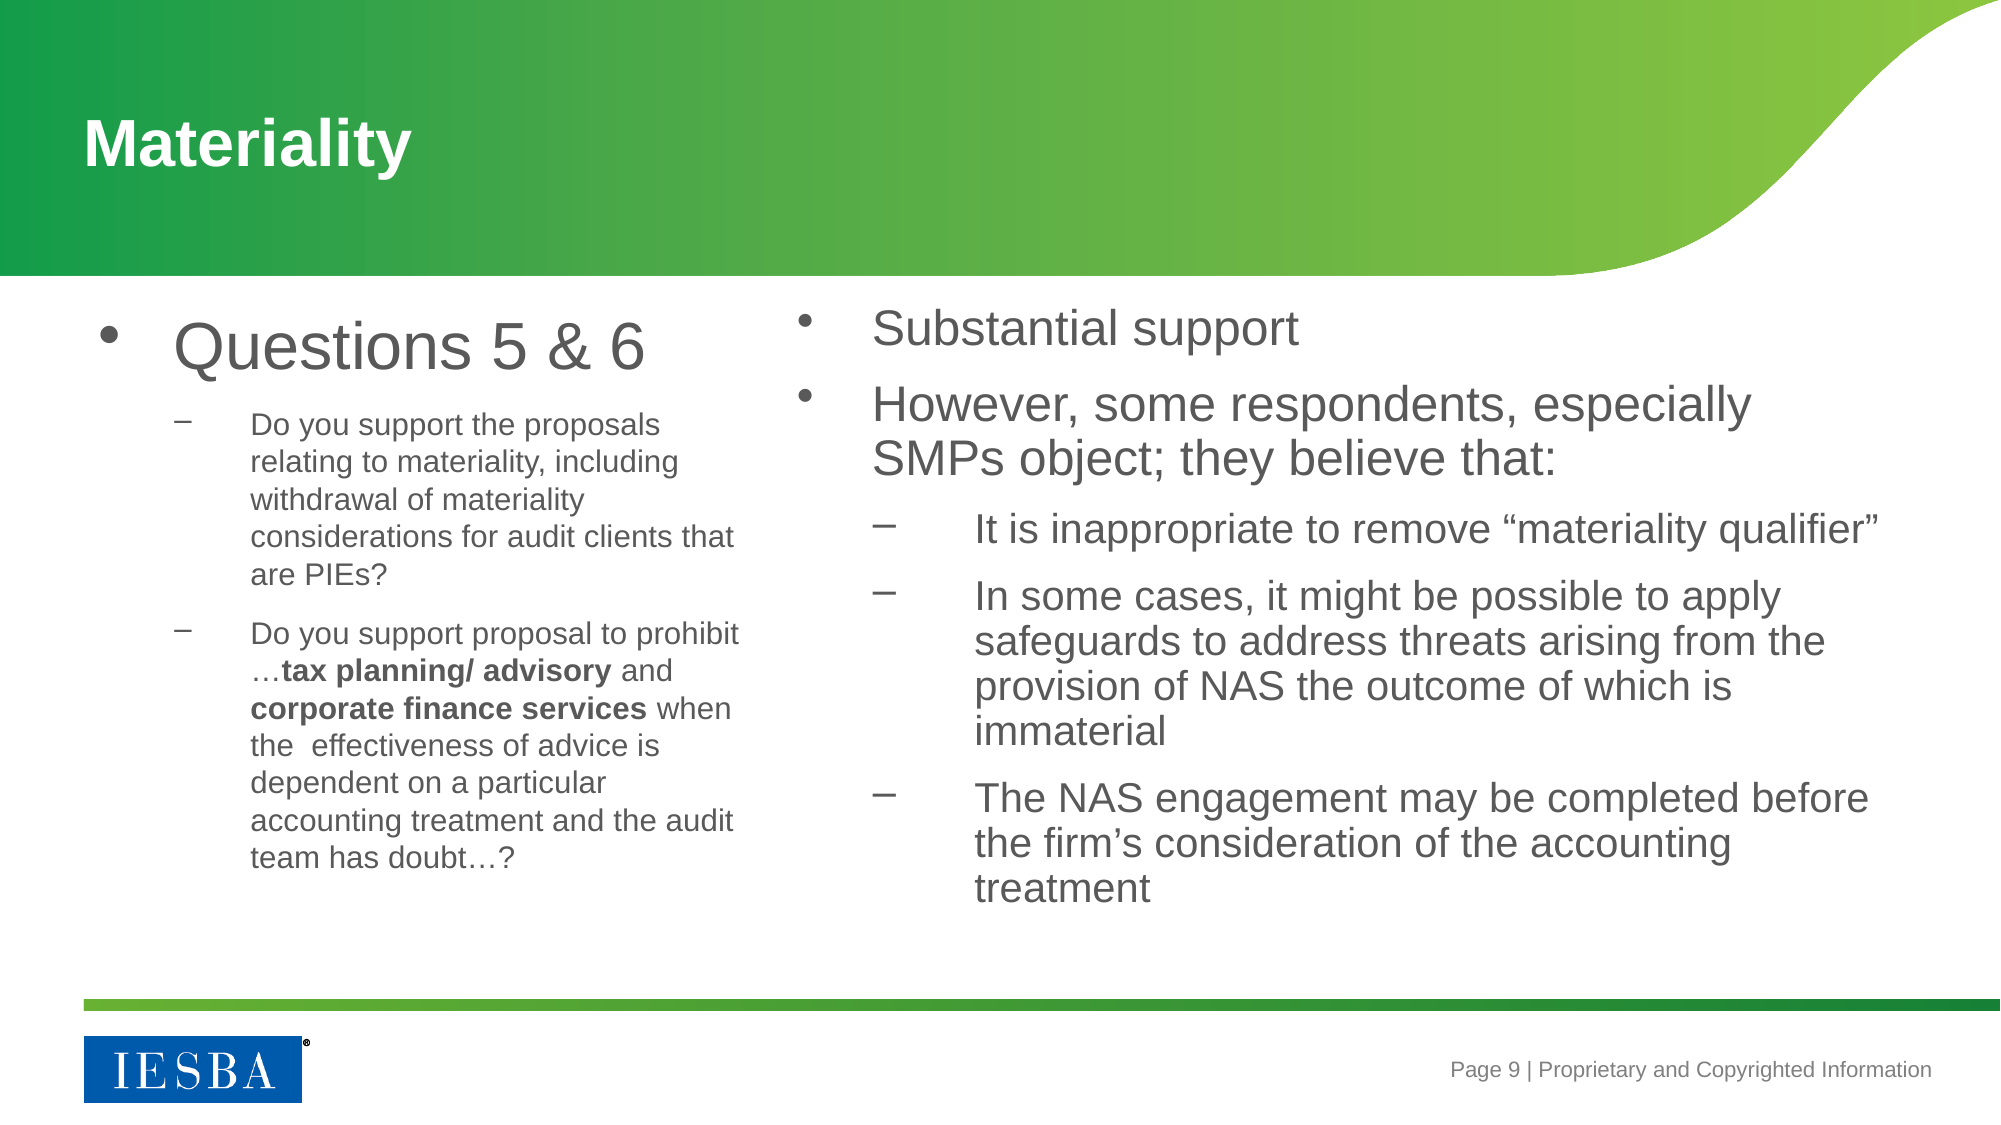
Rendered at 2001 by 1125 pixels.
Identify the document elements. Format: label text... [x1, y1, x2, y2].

picture [84, 1036, 310, 1103]
title Materiality [83, 87, 1350, 193]
list Questions 5 & 6 Do you support the proposals relating to materiality, including withdrawal of materiality considerations for audit clients that are PIEs? Do you support proposal to prohibit …tax planning/ advisory and corporate finance services when the effectiveness of advice is dependent on a particular accounting treatment and the audit team has doubt…? [83, 295, 758, 967]
list Substantial support However, some respondents, especially SMPs object; they believe that: It is inappropriate to remove “materiality qualifier” In some cases, it might be possible to apply safeguards to address threats arising from the provision of NAS the outcome of which is immaterial The NAS engagement may be completed before the firm’s consideration of the accounting treatment [781, 295, 1900, 967]
picture [0, 0, 2000, 276]
